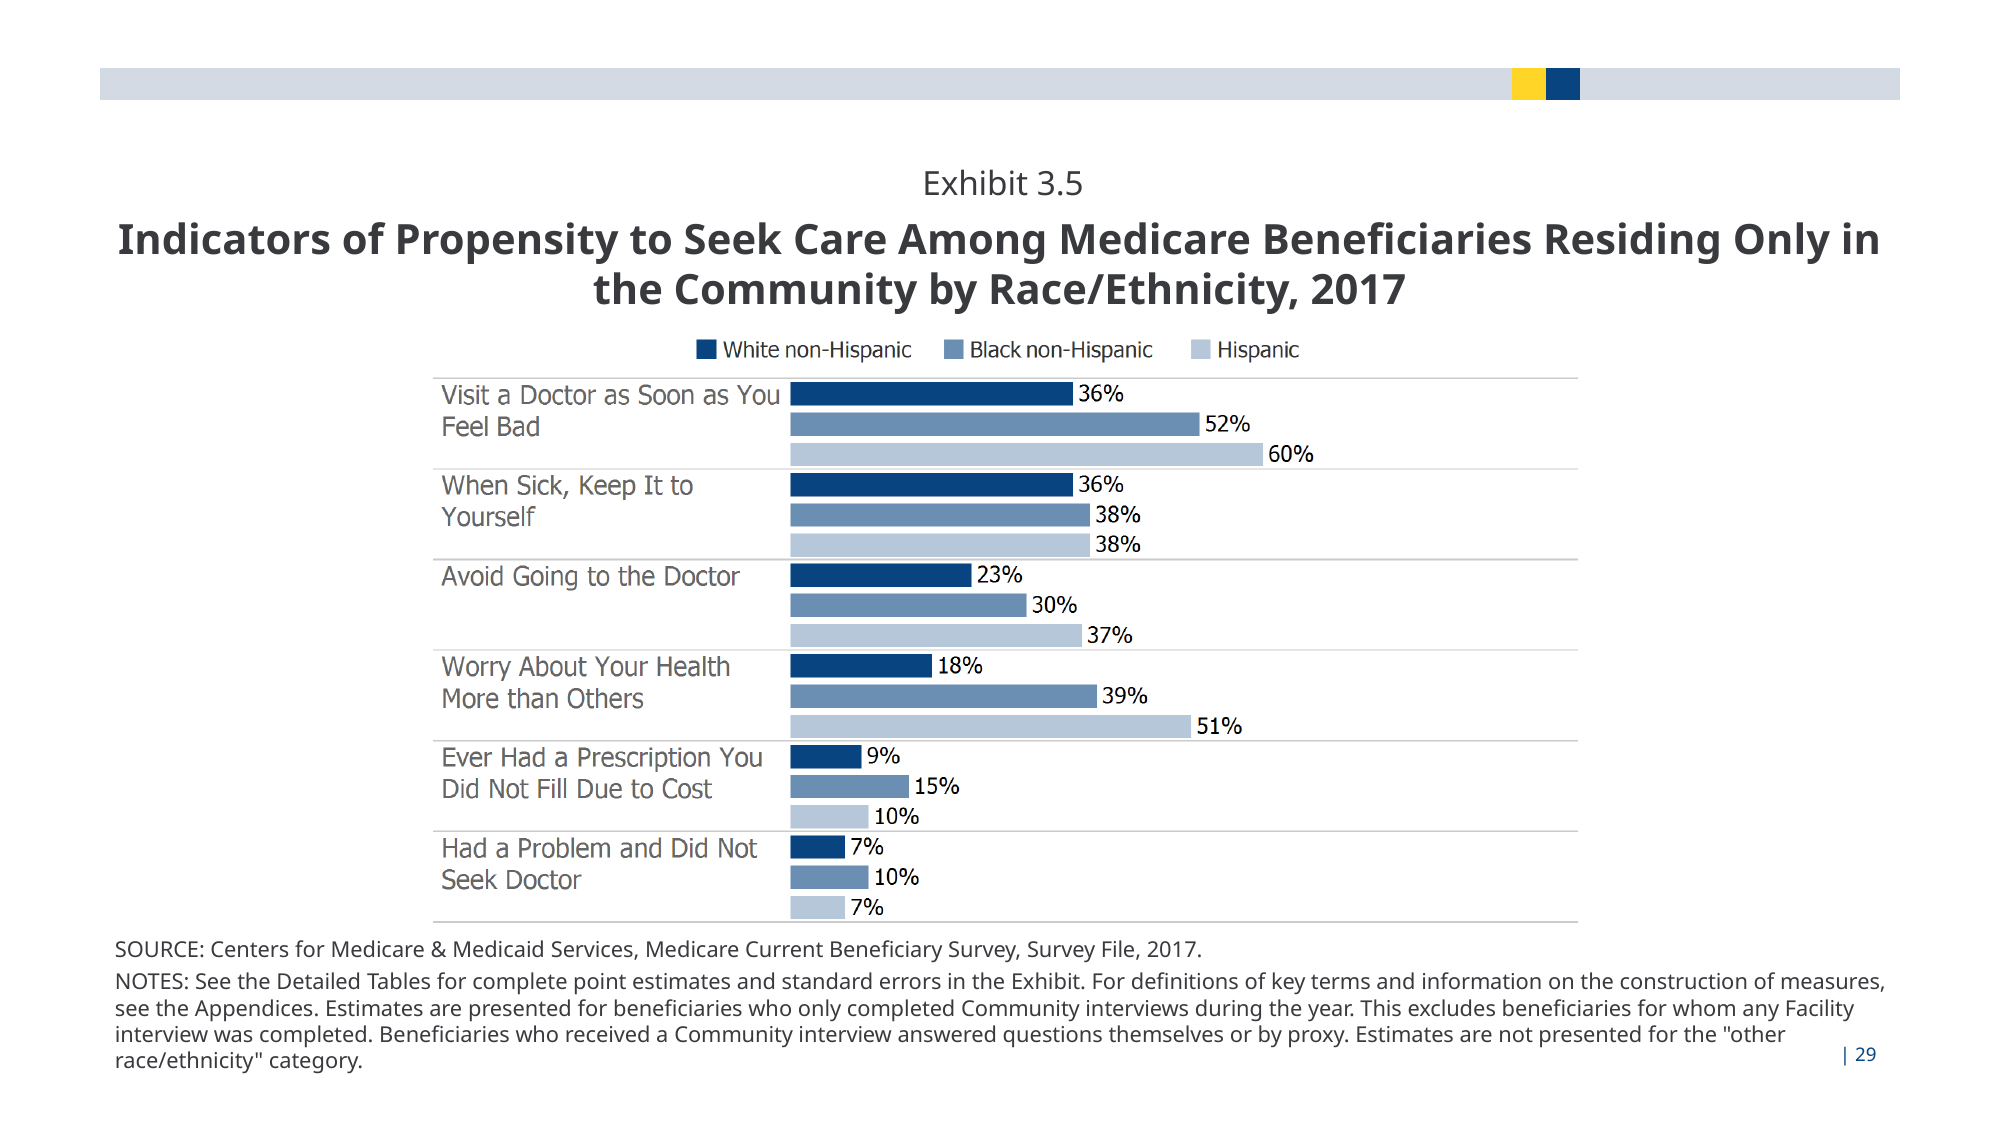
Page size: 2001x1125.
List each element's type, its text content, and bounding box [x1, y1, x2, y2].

list SOURCE: Centers for Medicare & Medicaid Services, Medicare Current Beneficiary Survey, Survey File, 2017. NOTES: See the Detailed Tables for complete point estimates and standard errors in the Exhibit. For definitions of key terms and information on the construction of measures, see the Appendices. Estimates are presented for beneficiaries who only completed Community interviews during the year. This excludes beneficiaries for whom any Facility interview was completed. Beneficiaries who received a Community interview answered questions themselves or by proxy. Estimates are not presented for the "other race/ethnicity" category. [99, 928, 1900, 1088]
list Indicators of Propensity to Seek Care Among Medicare Beneficiaries Residing Only in the Community by Race/Ethnicity, 2017 [99, 213, 1900, 300]
picture [422, 322, 1590, 937]
title Exhibit 3.5 [99, 154, 1900, 213]
